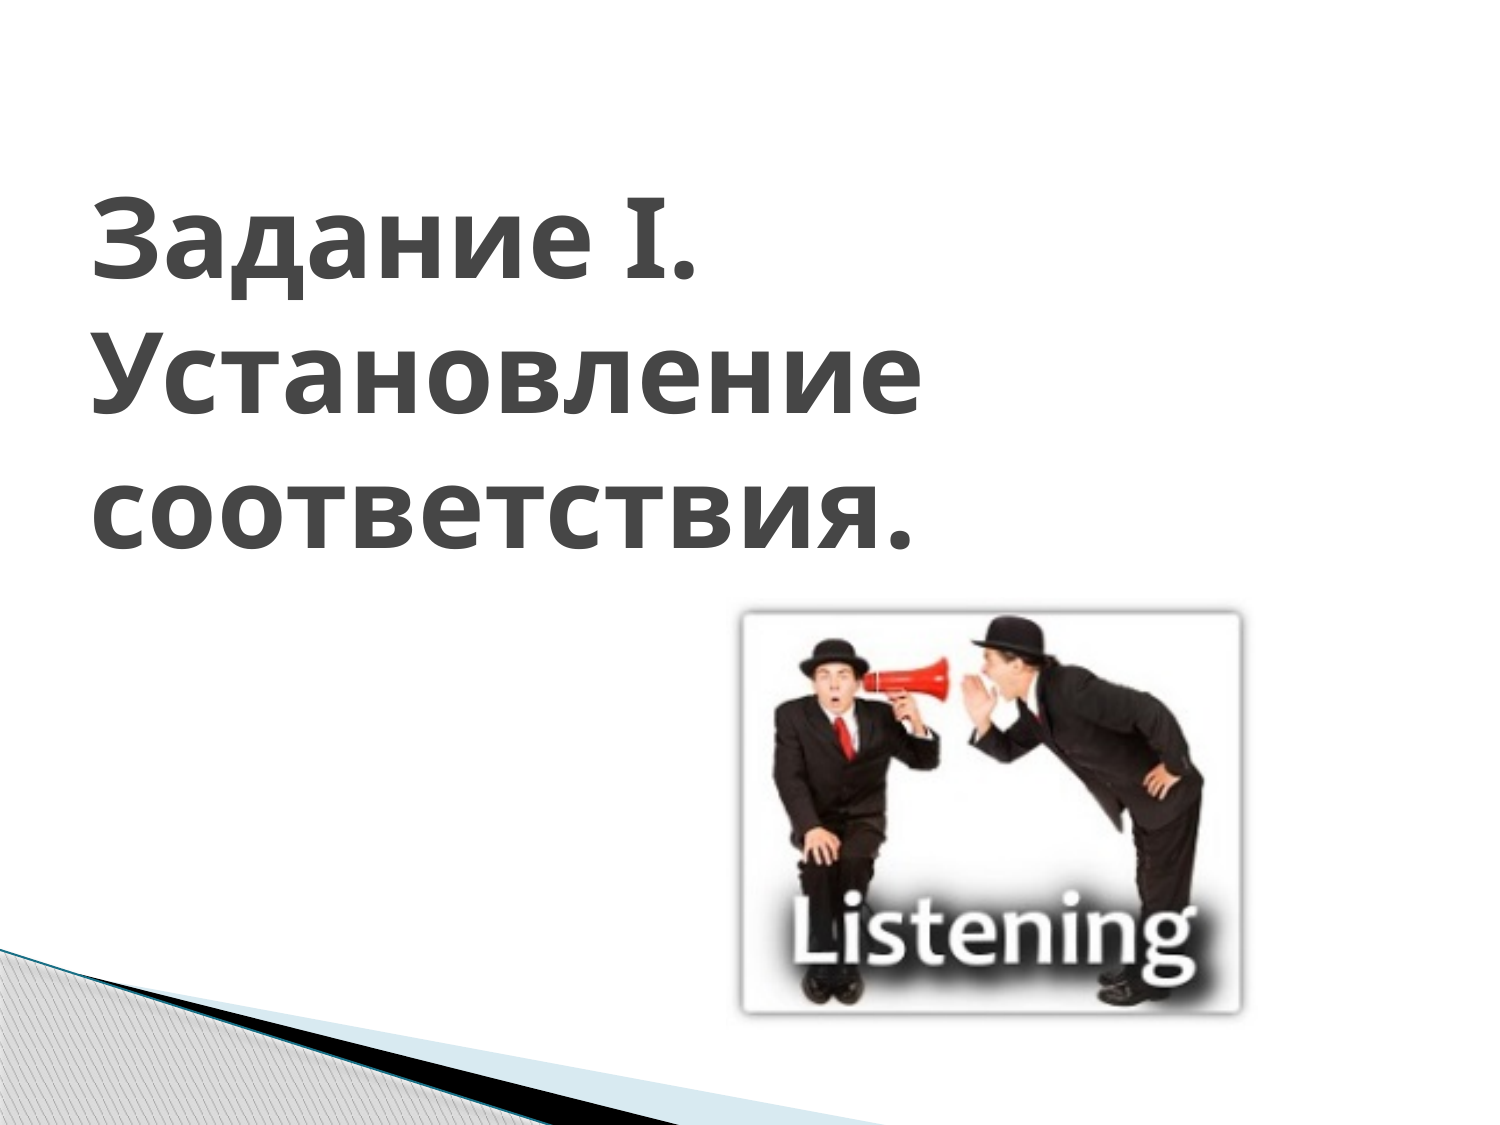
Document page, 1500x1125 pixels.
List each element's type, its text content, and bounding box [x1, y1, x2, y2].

picture [726, 597, 1259, 1030]
title Задание I. Установление соответствия. [75, 45, 1400, 693]
